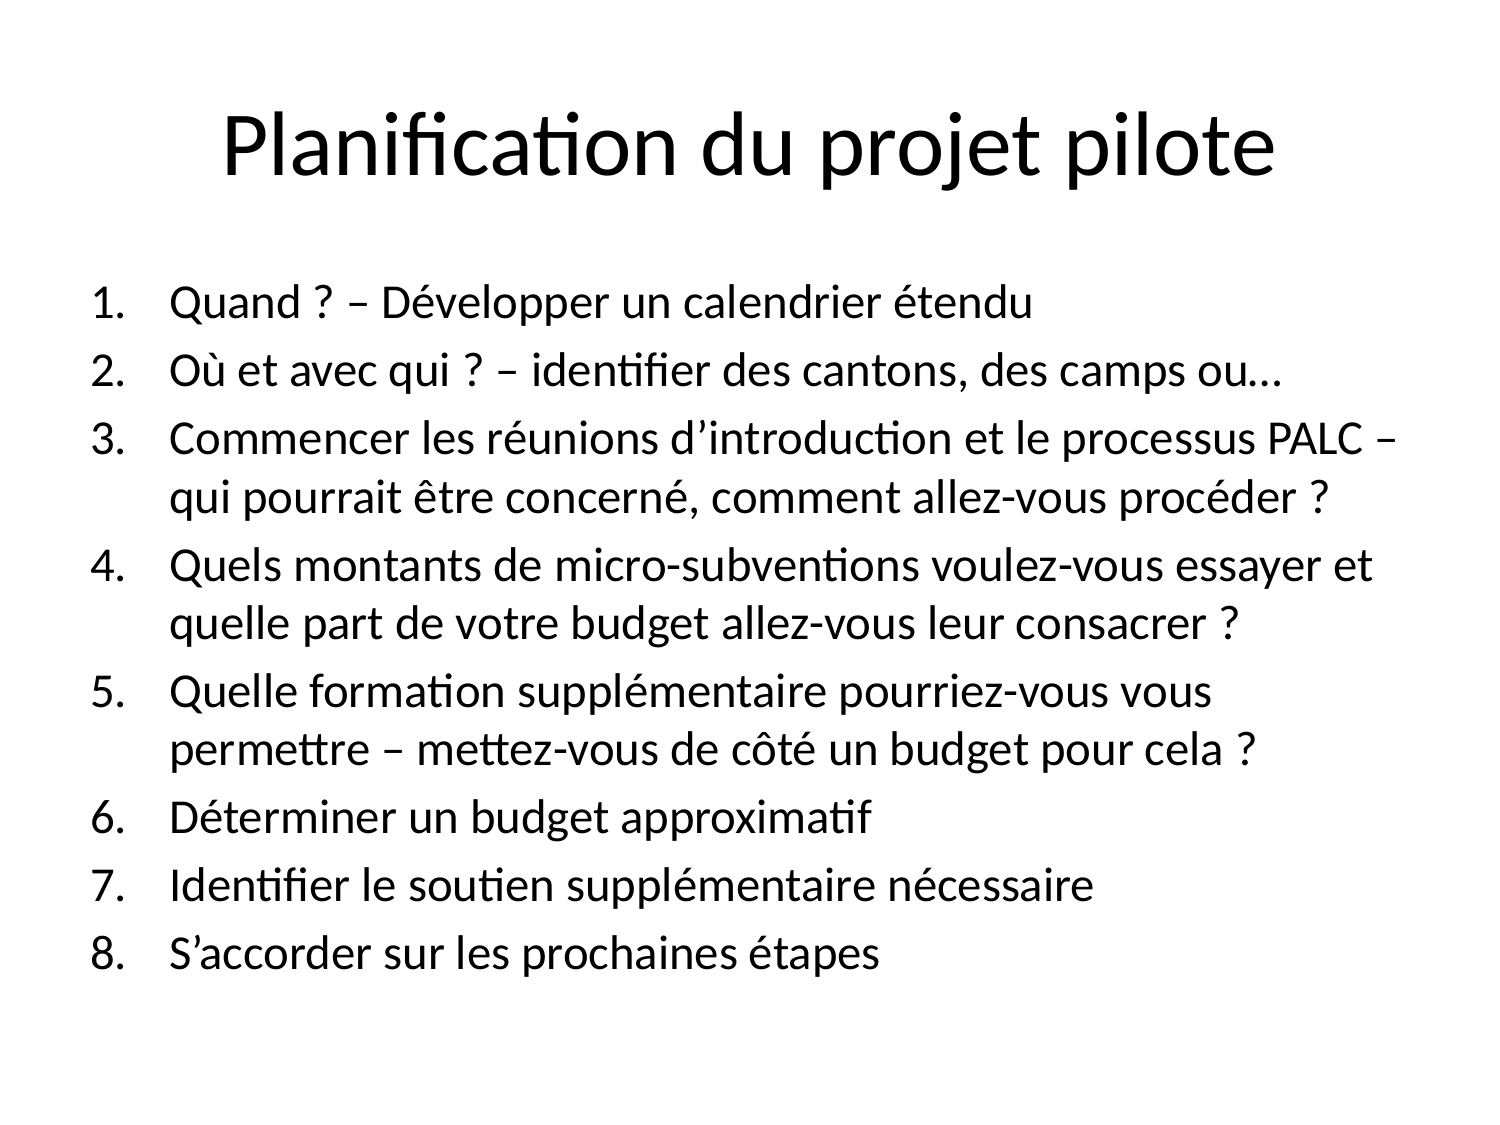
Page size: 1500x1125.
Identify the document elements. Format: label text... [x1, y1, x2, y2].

list Quand ? – Développer un calendrier étendu Où et avec qui ? – identifier des cantons, des camps ou… Commencer les réunions d’introduction et le processus PALC – qui pourrait être concerné, comment allez-vous procéder ? Quels montants de micro-subventions voulez-vous essayer et quelle part de votre budget allez-vous leur consacrer ? Quelle formation supplémentaire pourriez-vous vous permettre – mettez-vous de côté un budget pour cela ? Déterminer un budget approximatif Identifier le soutien supplémentaire nécessaire S’accorder sur les prochaines étapes [75, 262, 1425, 1005]
title Planification du projet pilote [75, 45, 1425, 233]
